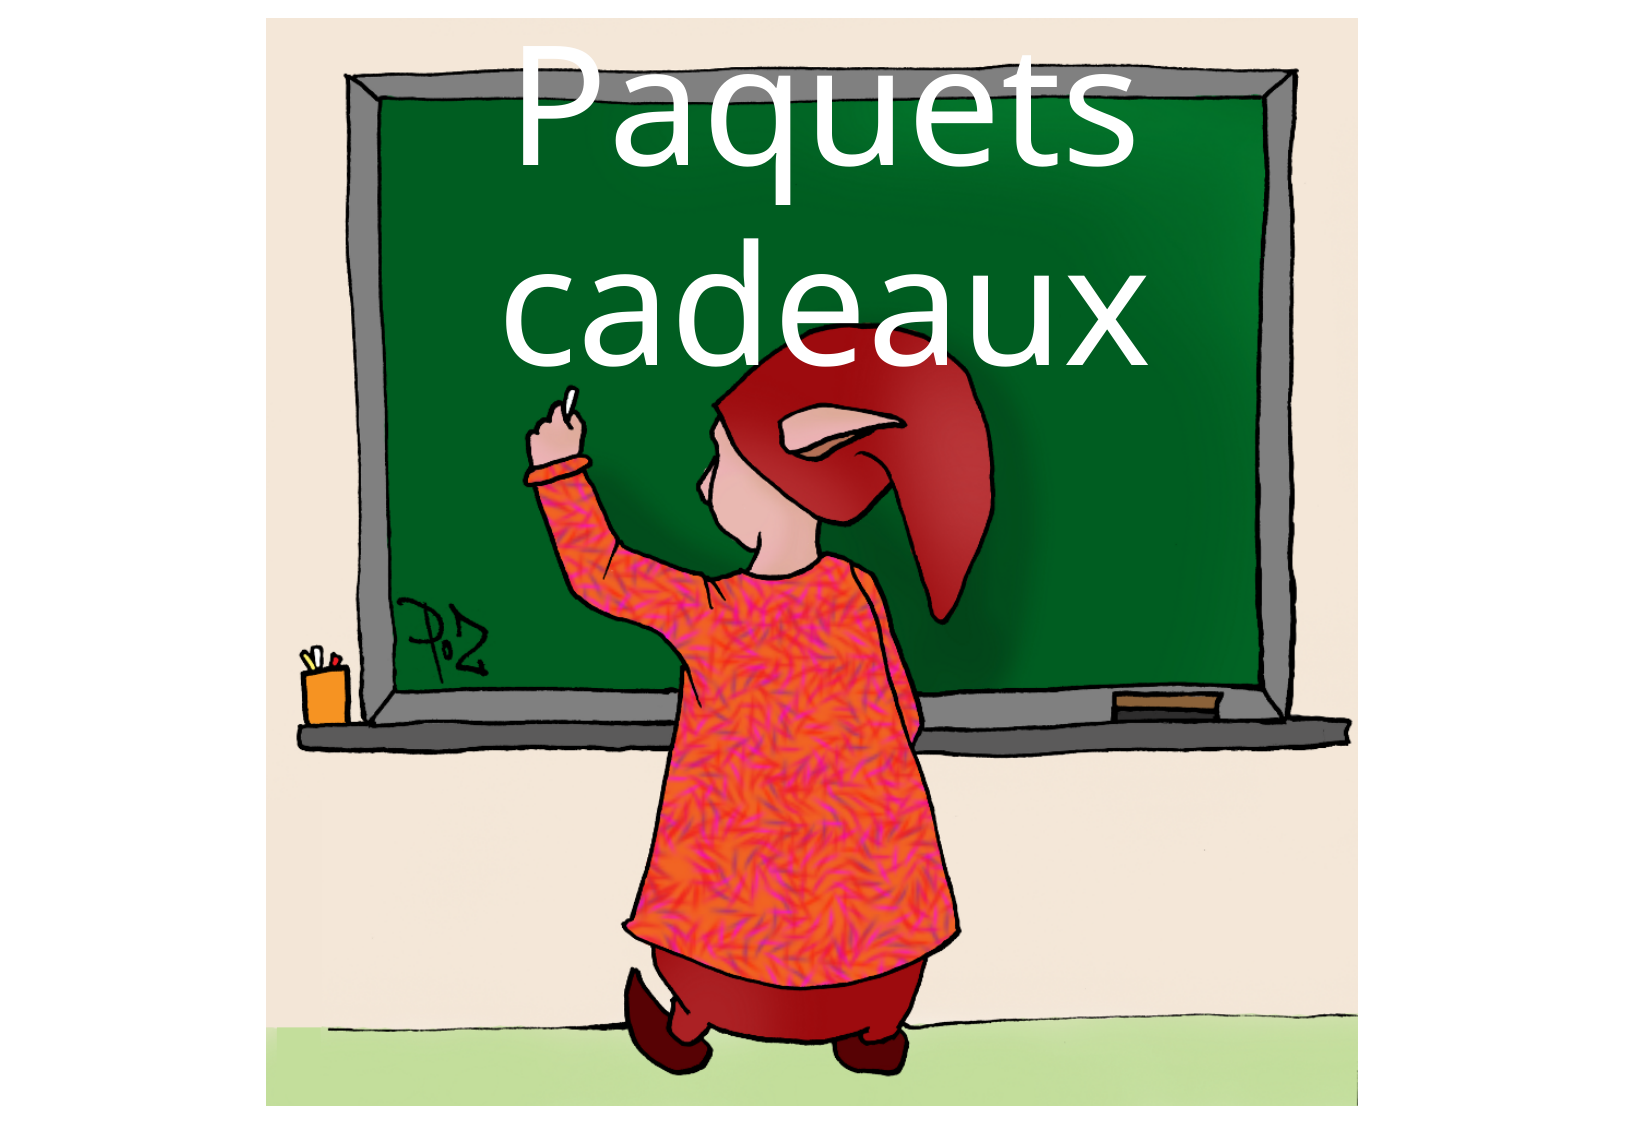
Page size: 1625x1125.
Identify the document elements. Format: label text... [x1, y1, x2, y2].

text_box Paquets cadeaux [377, 101, 1273, 297]
picture [266, 18, 1358, 1106]
